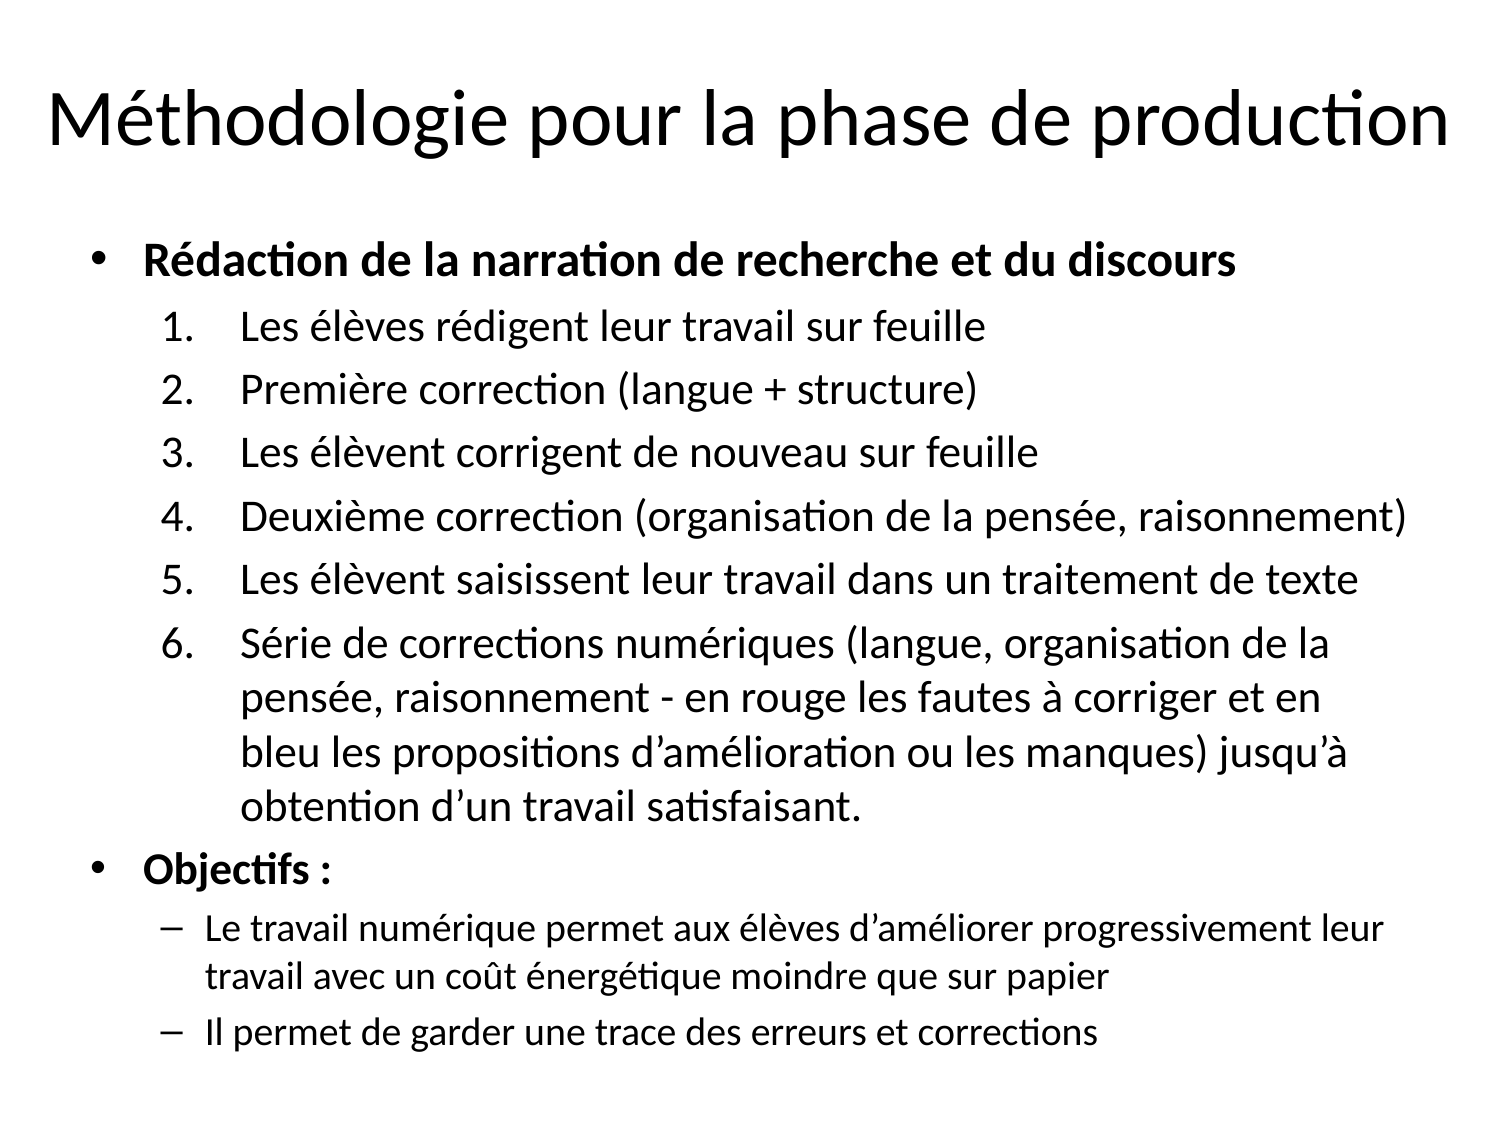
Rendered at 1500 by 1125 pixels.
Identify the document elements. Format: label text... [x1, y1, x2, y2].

title Méthodologie pour la phase de production [0, 19, 1500, 207]
list Rédaction de la narration de recherche et du discours Les élèves rédigent leur travail sur feuille Première correction (langue + structure) Les élèvent corrigent de nouveau sur feuille Deuxième correction (organisation de la pensée, raisonnement) Les élèvent saisissent leur travail dans un traitement de texte Série de corrections numériques (langue, organisation de la pensée, raisonnement - en rouge les fautes à corriger et en bleu les propositions d’amélioration ou les manques) jusqu’à obtention d’un travail satisfaisant. Objectifs : Le travail numérique permet aux élèves d’améliorer progressivement leur travail avec un coût énergétique moindre que sur papier Il permet de garder une trace des erreurs et corrections [75, 219, 1425, 1125]
